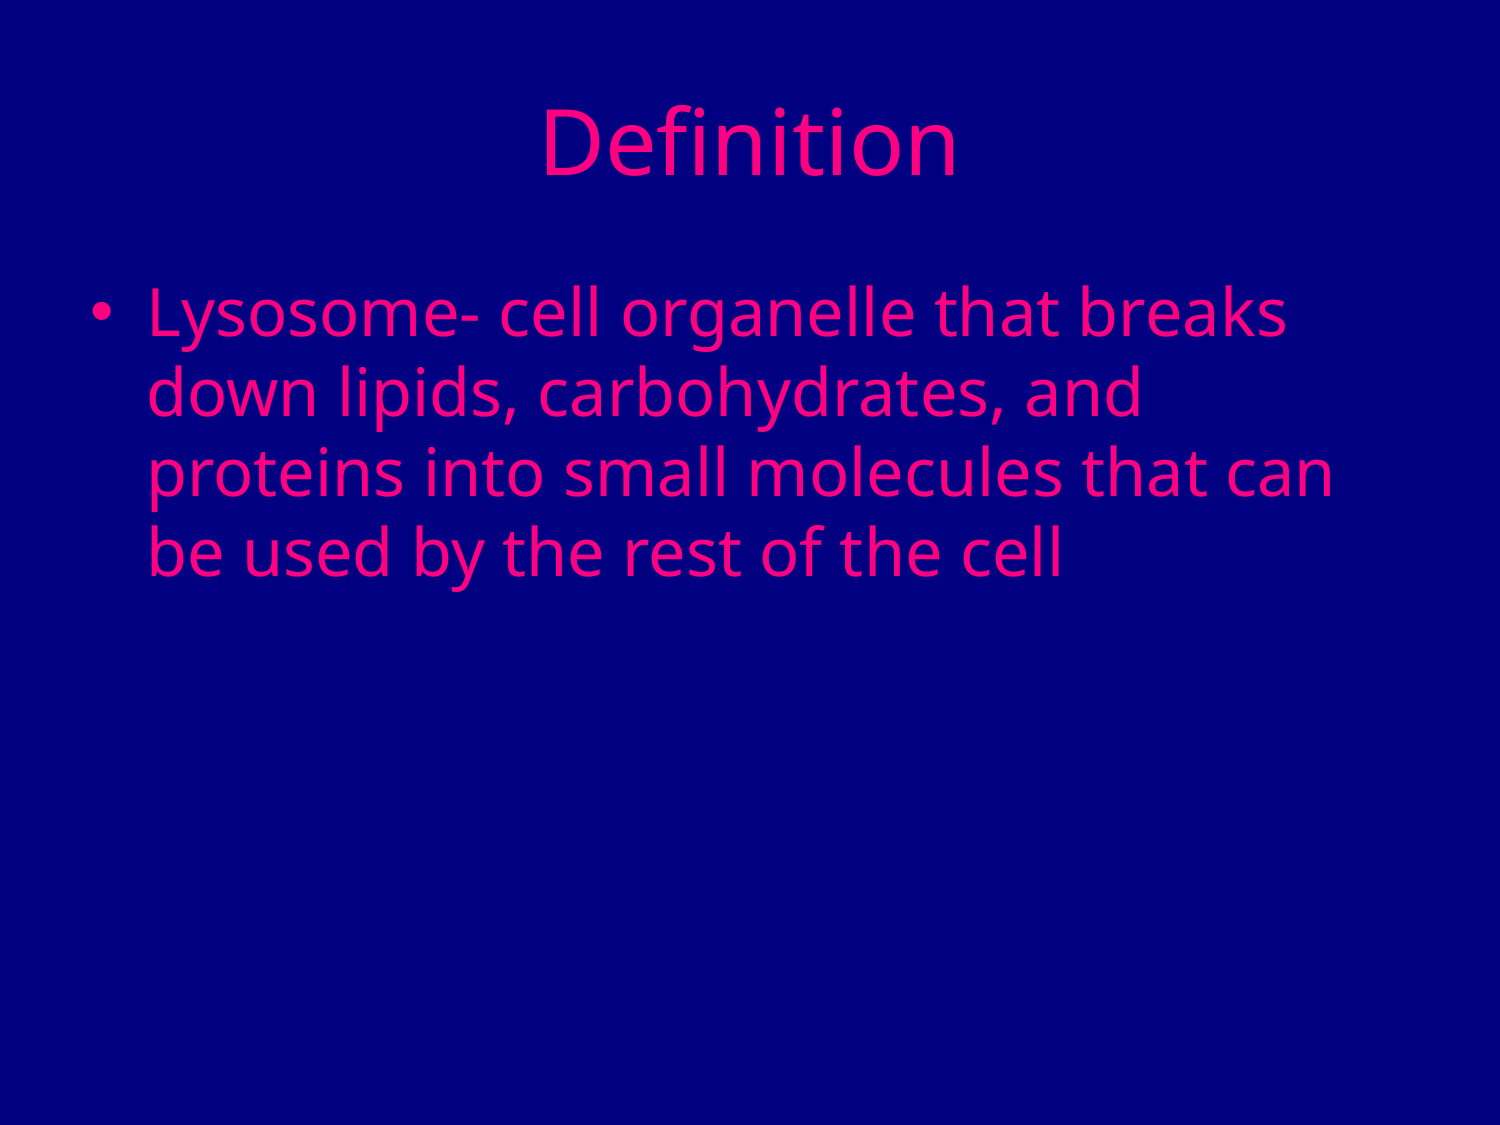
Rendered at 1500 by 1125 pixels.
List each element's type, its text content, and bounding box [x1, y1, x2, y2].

title Definition [75, 45, 1425, 233]
list Lysosome- cell organelle that breaks down lipids, carbohydrates, and proteins into small molecules that can be used by the rest of the cell [75, 262, 1425, 1005]
